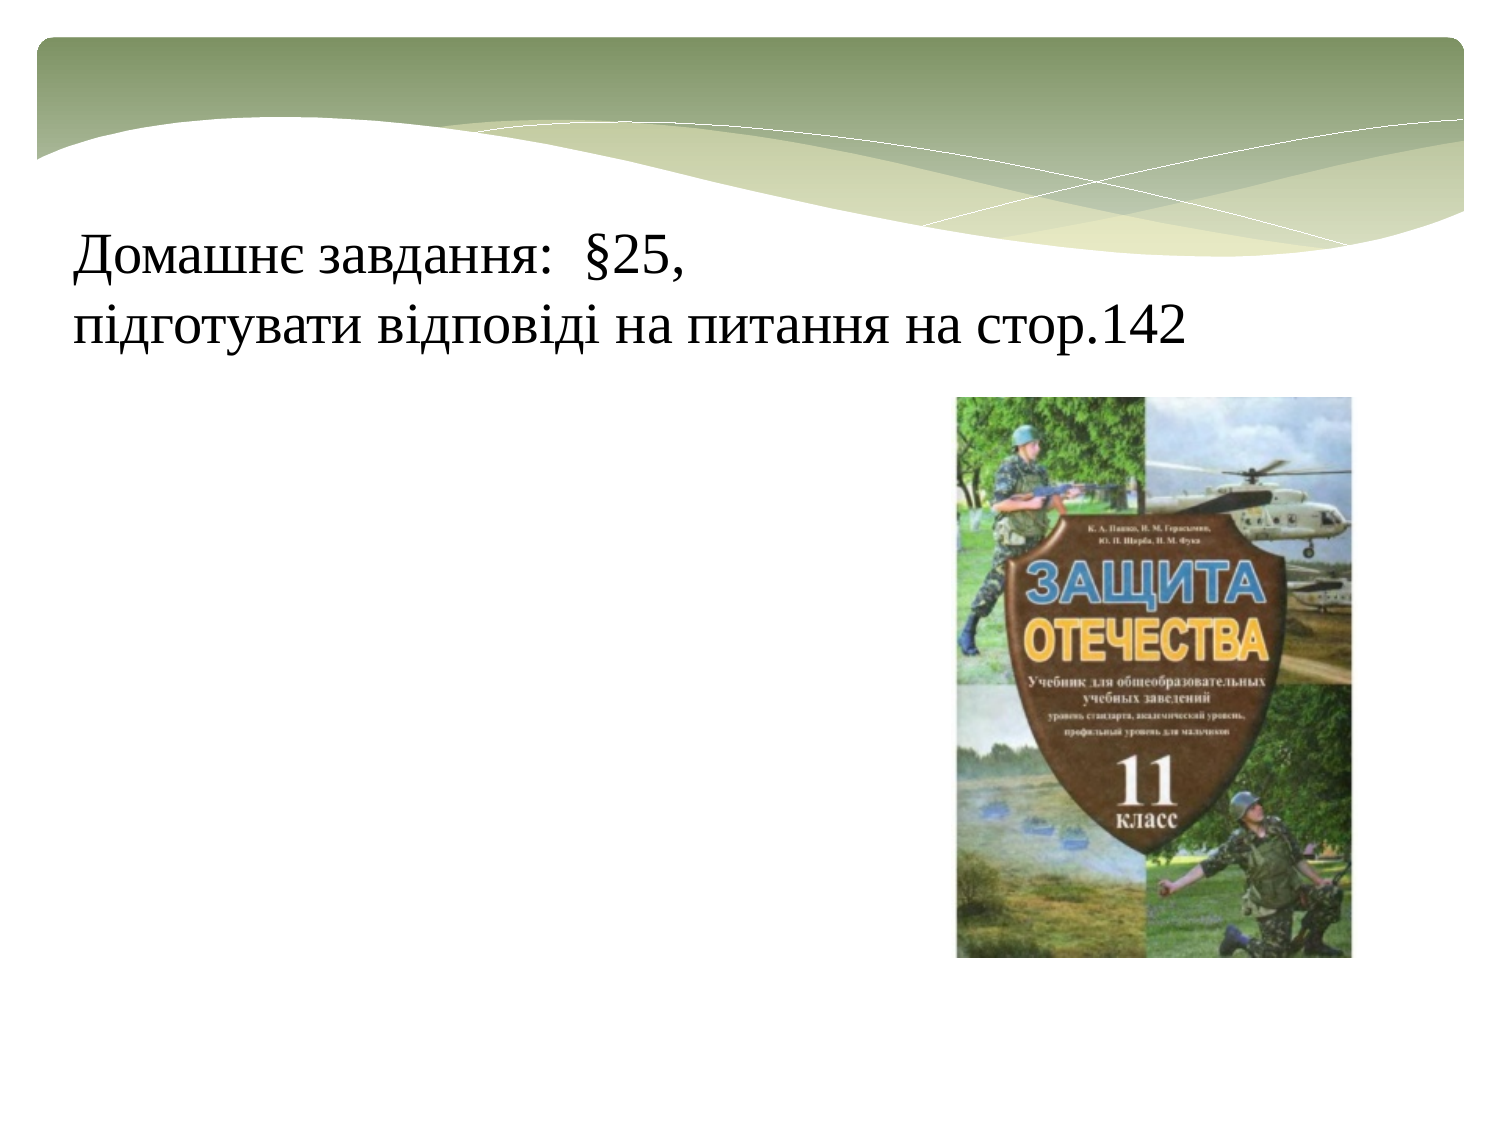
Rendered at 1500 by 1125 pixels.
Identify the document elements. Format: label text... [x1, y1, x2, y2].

picture [951, 396, 1358, 959]
text_box Домашнє завдання: §25, підготувати відповіді на питання на стор.142 [58, 208, 1204, 363]
